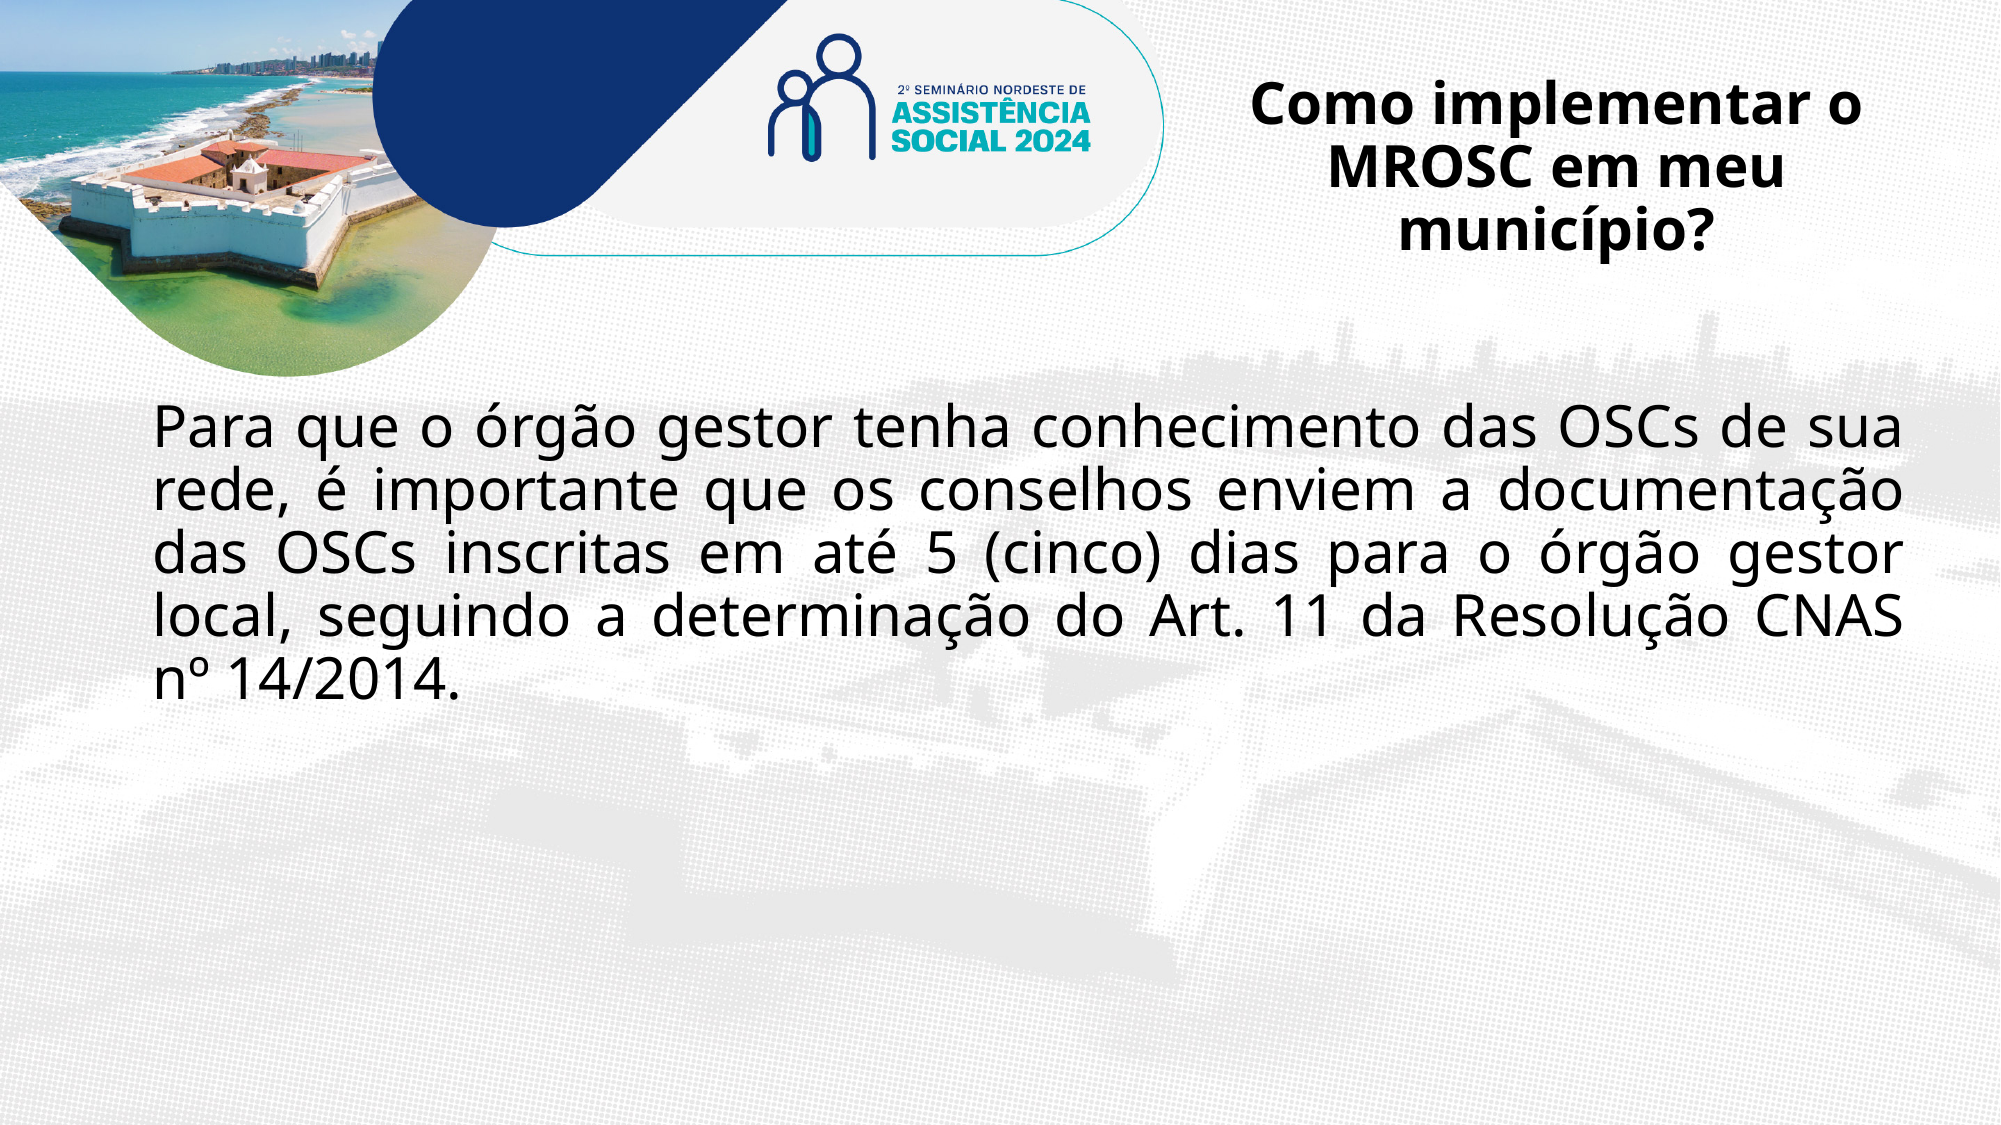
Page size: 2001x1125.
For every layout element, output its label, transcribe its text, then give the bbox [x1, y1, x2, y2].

picture [0, 0, 2001, 1125]
title Como implementar o MROSC em meu município? [1193, 59, 1920, 278]
list Para que o órgão gestor tenha conhecimento das OSCs de sua rede, é importante que os conselhos enviem a documentação das OSCs inscritas em até 5 (cinco) dias para o órgão gestor local, seguindo a determinação do Art. 11 da Resolução CNAS nº 14/2014. [137, 389, 1920, 1104]
